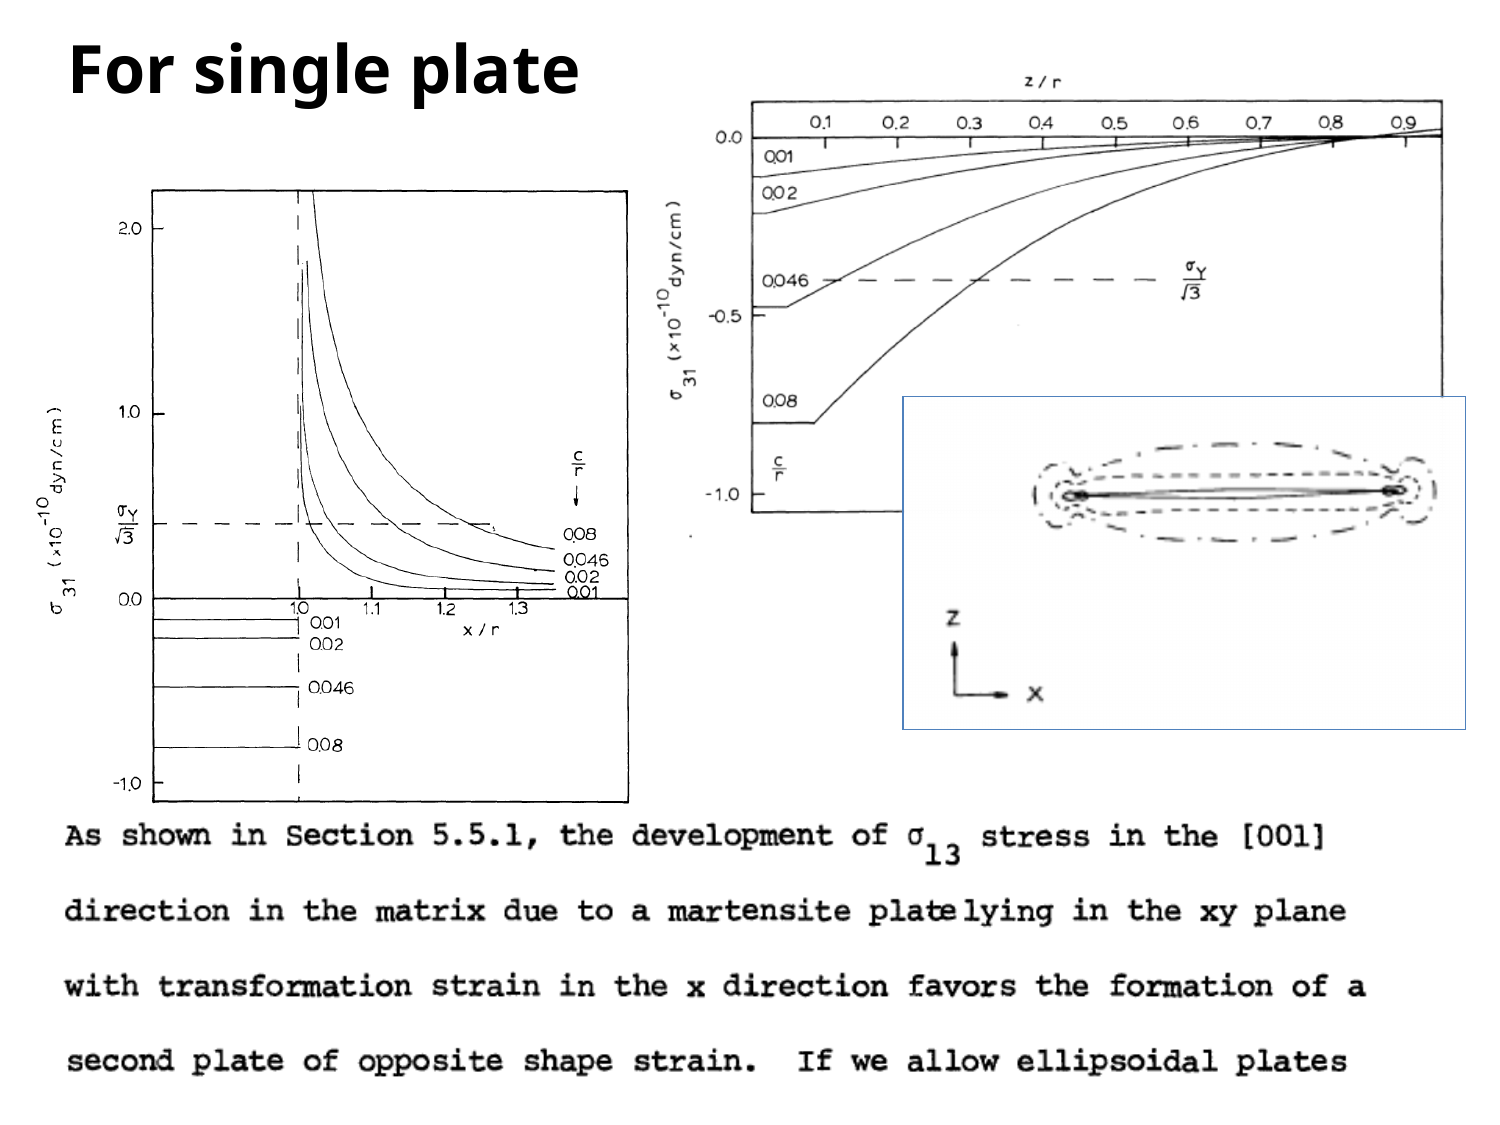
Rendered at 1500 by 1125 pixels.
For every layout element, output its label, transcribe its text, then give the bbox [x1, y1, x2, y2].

text_box For single plate [53, 19, 656, 114]
picture [17, 0, 1467, 1097]
